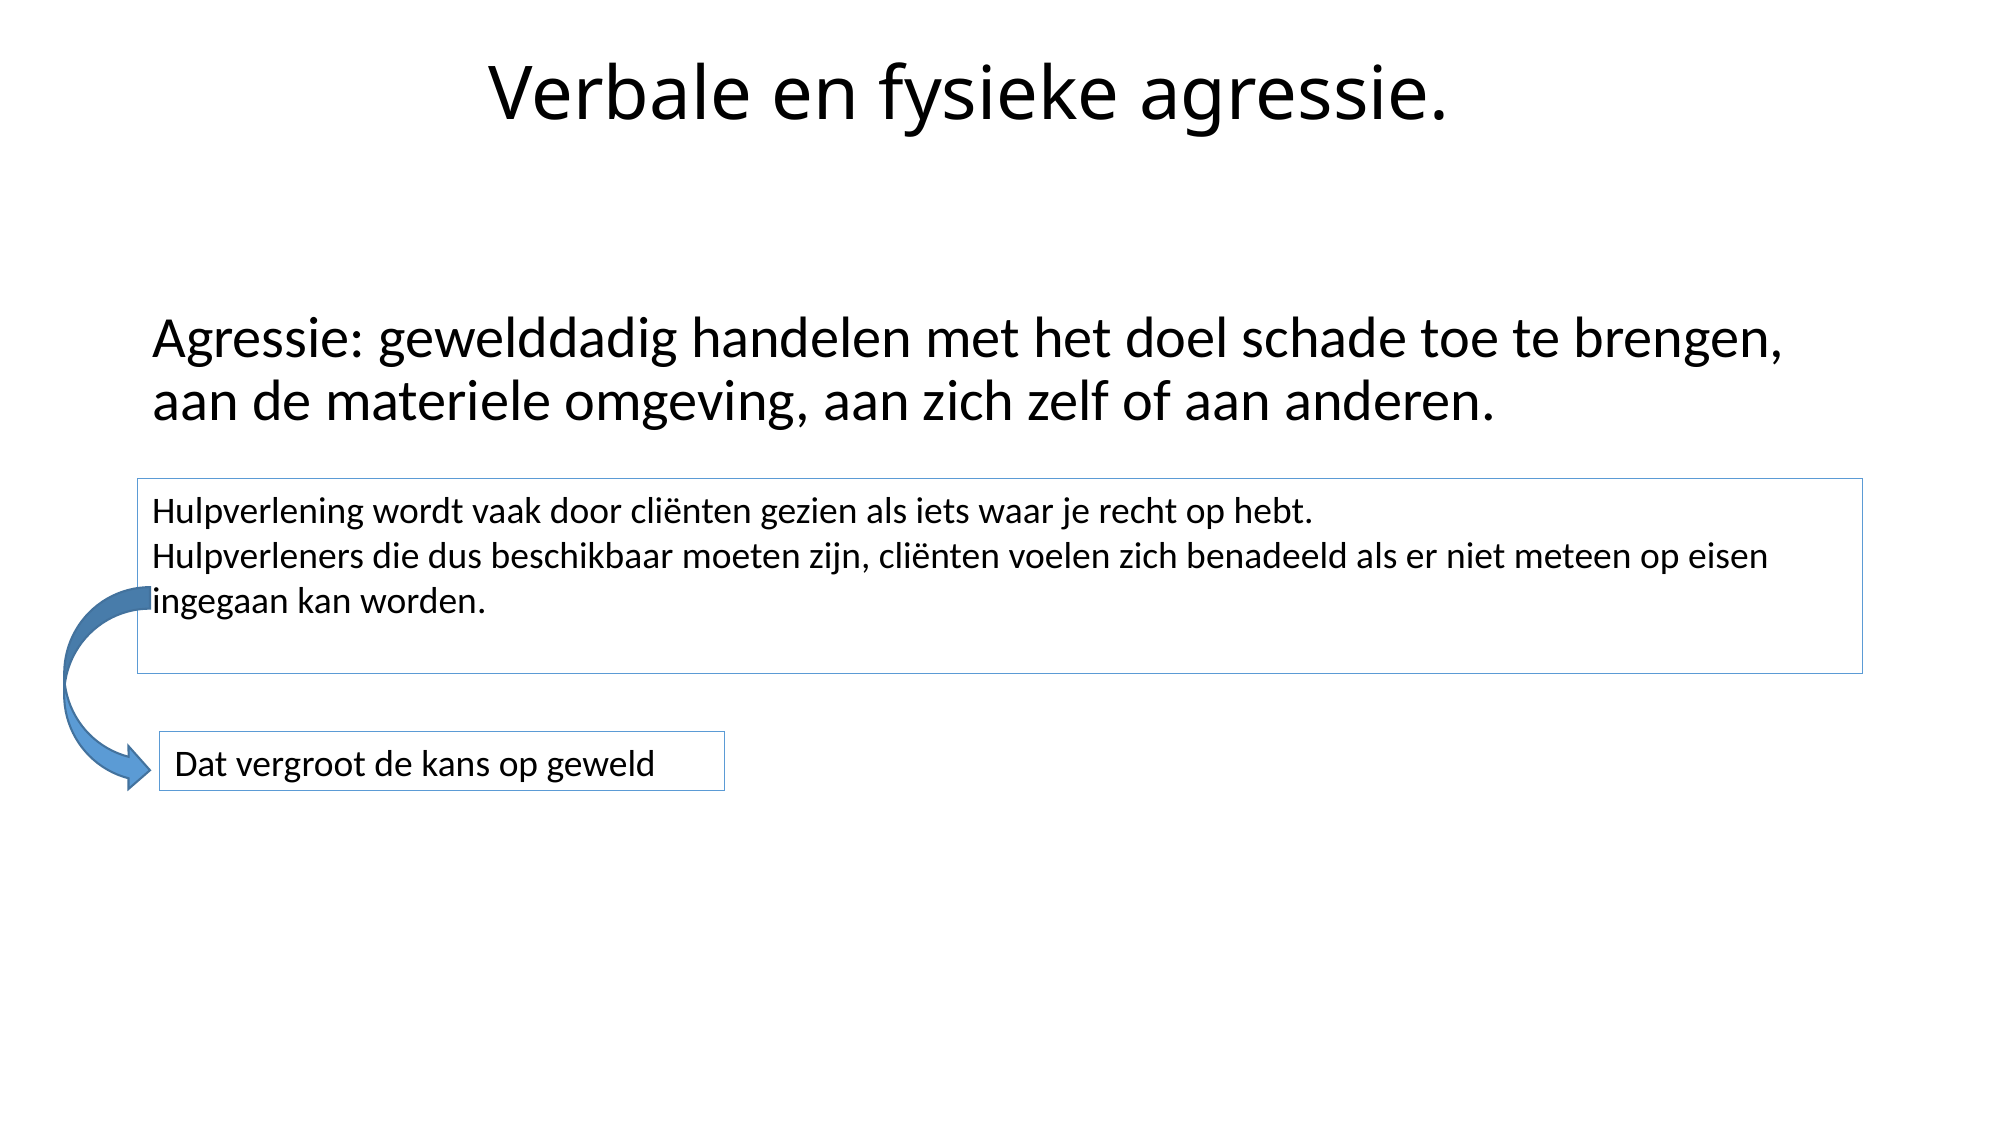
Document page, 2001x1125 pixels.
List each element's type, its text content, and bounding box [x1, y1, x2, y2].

text_box Dat vergroot de kans op geweld [159, 731, 725, 791]
text_box Hulpverlening wordt vaak door cliënten gezien als iets waar je recht op hebt. Hulpverleners die dus beschikbaar moeten zijn, cliënten voelen zich benadeeld als er niet meteen op eisen ingegaan kan worden. [137, 478, 1863, 674]
list Agressie: gewelddadig handelen met het doel schade toe te brengen, aan de materiele omgeving, aan zich zelf of aan anderen. [137, 299, 1863, 466]
text_box [63, 586, 152, 792]
title Verbale en fysieke agressie. [473, 11, 1527, 179]
